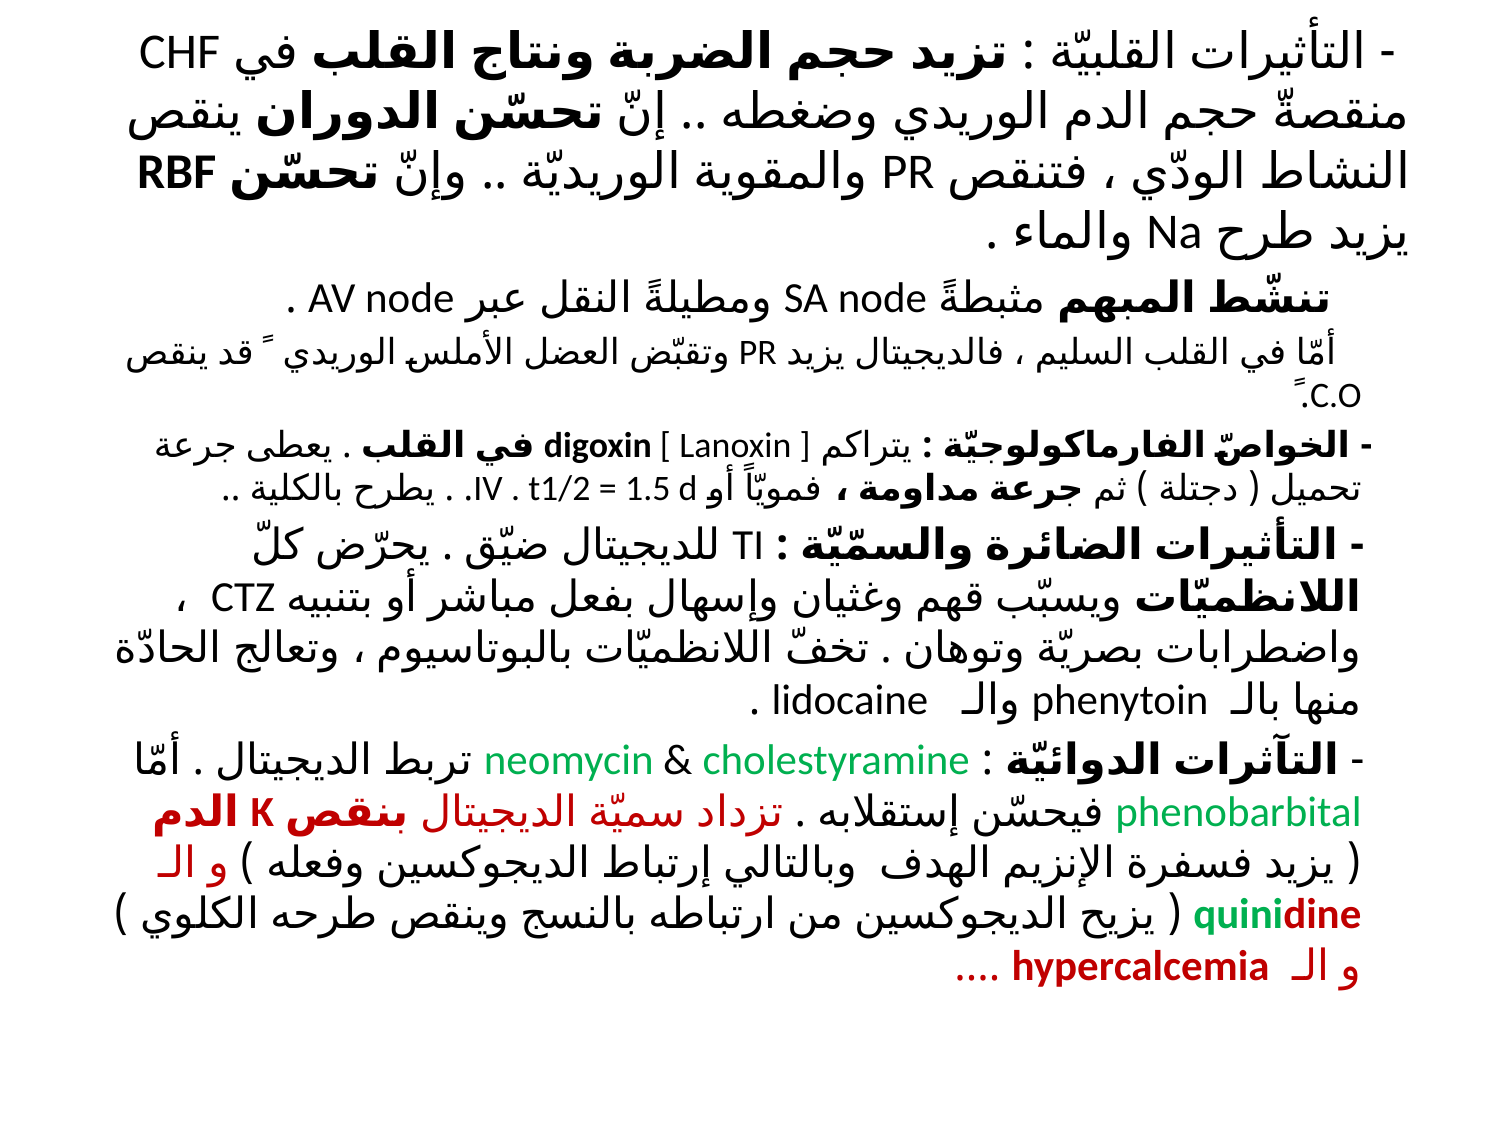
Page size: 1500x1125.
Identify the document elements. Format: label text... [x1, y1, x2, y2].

title - التأثيرات القلبيّة : تزيد حجم الضربة ونتاج القلب في CHF منقصةّ حجم الدم الوريدي وضغطه .. إنّ تحسّن الدوران ينقص النشاط الودّي ، فتنقص PR والمقوية الوريديّة .. وإنّ تحسّن RBF يزيد طرح Na والماء . [75, 45, 1425, 233]
list تنشّط المبهم مثبطةً SA node ومطيلةً النقل عبر AV node . أمّا في القلب السليم ، فالديجيتال يزيد PR وتقبّض العضل الأملس الوريدي ً قد ينقص C.O. ً - الخواصّ الفارماكولوجيّة : يتراكم digoxin [ Lanoxin ] في القلب . يعطى جرعة تحميل ( دجتلة ) ثم جرعة مداومة ، فمويّاً أو IV . t1/2 = 1.5 d. . يطرح بالكلية .. - التأثيرات الضائرة والسمّيّة : TI للديجيتال ضيّق . يحرّض كلّ اللانظميّات ويسبّب قهم وغثيان وإسهال بفعل مباشر أو بتنبيه CTZ ، واضطرابات بصريّة وتوهان . تخفّ اللانظميّات بالبوتاسيوم ، وتعالج الحادّة منها بالـ phenytoin والـ lidocaine . - التآثرات الدوائيّة : neomycin & cholestyramine تربط الديجيتال . أمّا phenobarbital فيحسّن إستقلابه . تزداد سميّة الديجيتال بنقص K الدم ( يزيد فسفرة الإنزيم الهدف وبالتالي إرتباط الديجوكسين وفعله ) و الـ quinidine ( يزيح الديجوكسين من ارتباطه بالنسج وينقص طرحه الكلوي ) و الـ hypercalcemia .... [75, 262, 1425, 1005]
